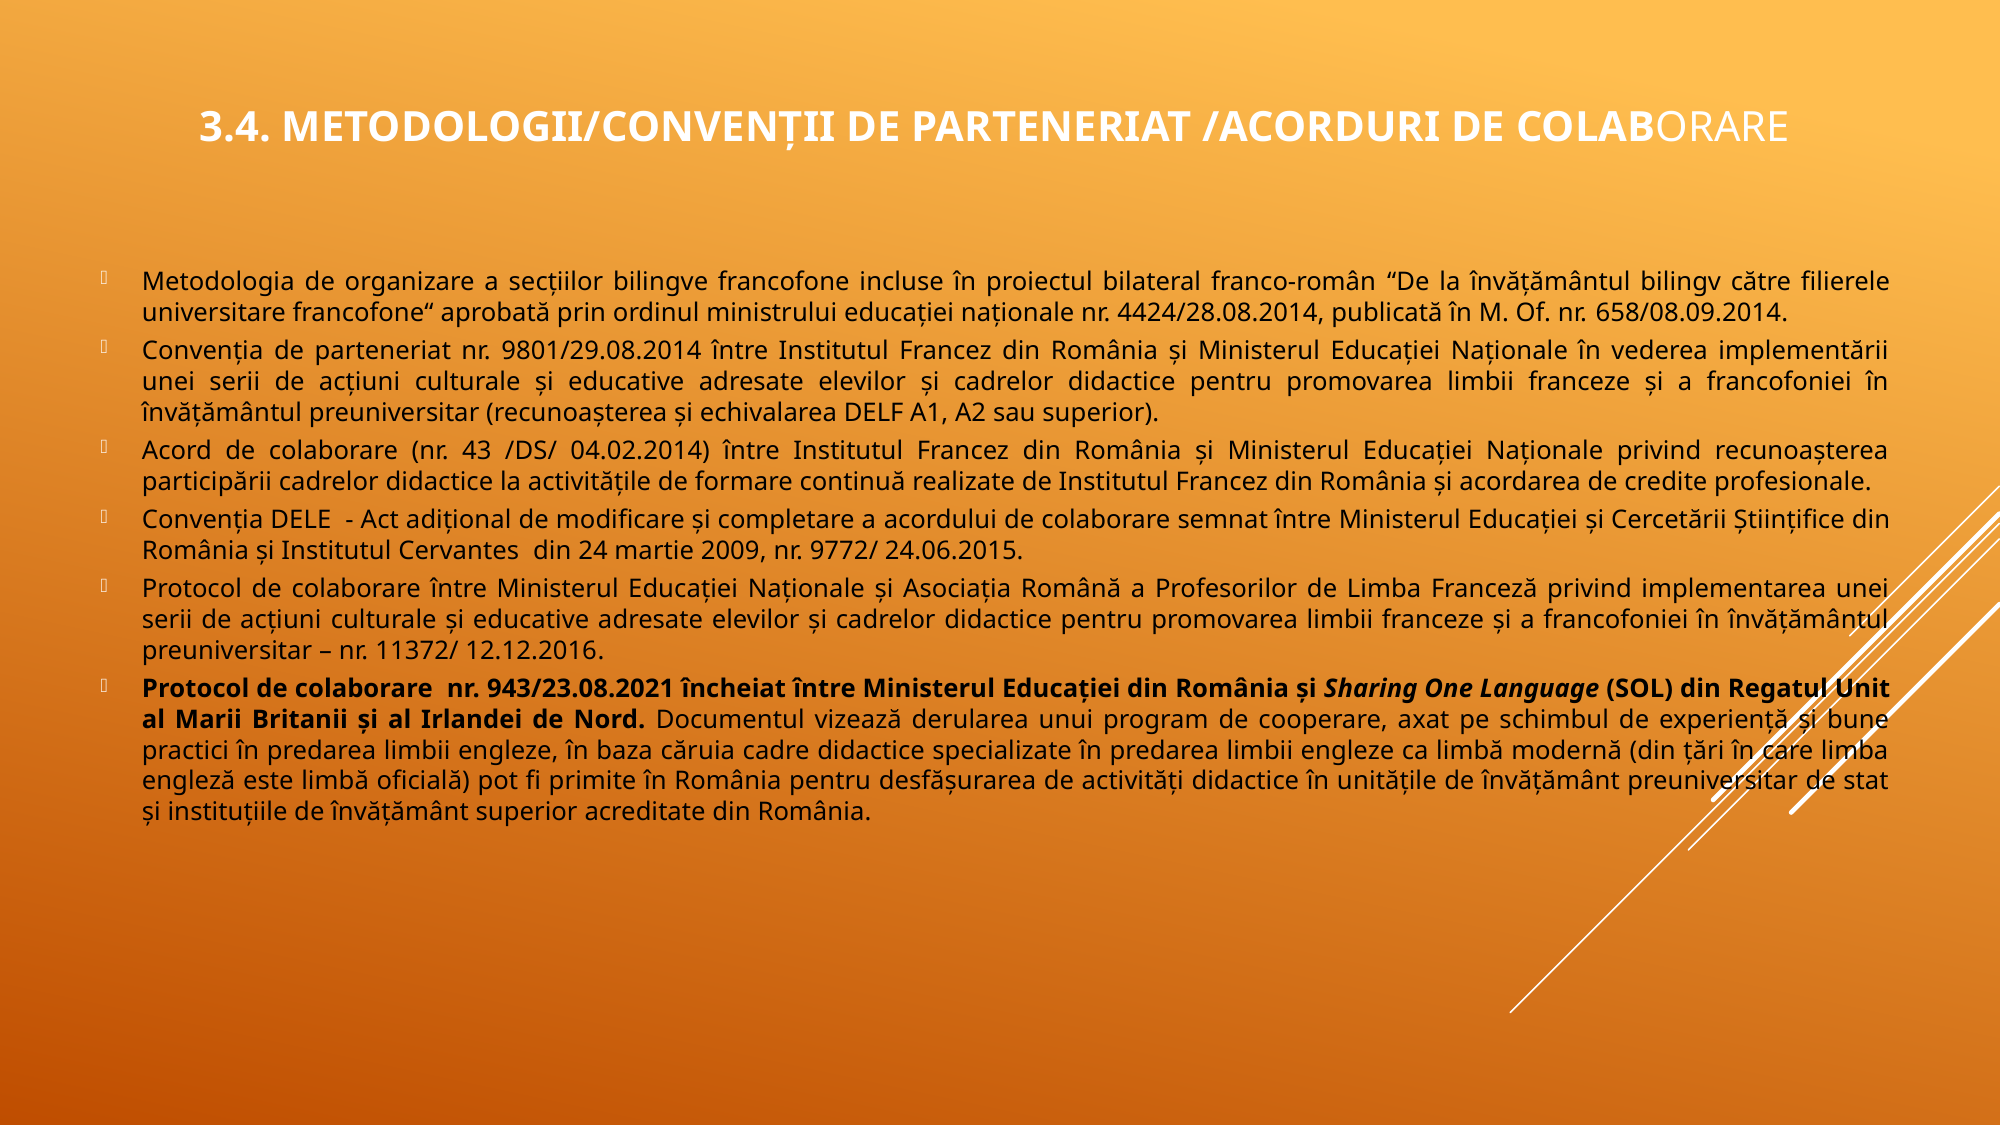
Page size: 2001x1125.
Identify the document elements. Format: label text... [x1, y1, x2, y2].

title 3.4. METODOLOGII/CONVENȚII DE PARTENERIAT /ACORDURI DE COLABORARE [112, 29, 1888, 179]
list Metodologia de organizare a secțiilor bilingve francofone incluse în proiectul bilateral franco-român “De la învățământul bilingv către filierele universitare francofone“ aprobată prin ordinul ministrului educației naționale nr. 4424/28.08.2014, publicată în M. Of. nr. 658/08.09.2014. Convenția de parteneriat nr. 9801/29.08.2014 între Institutul Francez din România și Ministerul Educației Naționale în vederea implementării unei serii de acțiuni culturale și educative adresate elevilor și cadrelor didactice pentru promovarea limbii franceze și a francofoniei în învățământul preuniversitar (recunoașterea și echivalarea DELF A1, A2 sau superior). Acord de colaborare (nr. 43 /DS/ 04.02.2014) între Institutul Francez din România și Ministerul Educației Naționale privind recunoașterea participării cadrelor didactice la activitățile de formare continuă realizate de Institutul Francez din România și acordarea de credite profesionale. Convenția DELE - Act adițional de modificare și completare a acordului de colaborare semnat între Ministerul Educației și Cercetării Științifice din România și Institutul Cervantes din 24 martie 2009, nr. 9772/ 24.06.2015. Protocol de colaborare între Ministerul Educației Naționale și Asociația Română a Profesorilor de Limba Franceză privind implementarea unei serii de acțiuni culturale și educative adresate elevilor și cadrelor didactice pentru promovarea limbii franceze și a francofoniei în învățământul preuniversitar – nr. 11372/ 12.12.2016. Protocol de colaborare nr. 943/23.08.2021 încheiat între Ministerul Educației din România și Sharing One Language (SOL) din Regatul Unit al Marii Britanii și al Irlandei de Nord. Documentul vizează derularea unui program de cooperare, axat pe schimbul de experiență și bune practici în predarea limbii engleze, în baza căruia cadre didactice specializate în predarea limbii engleze ca limbă modernă (din țări în care limba engleză este limbă oficială) pot fi primite în România pentru desfășurarea de activități didactice în unitățile de învățământ preuniversitar de stat și instituțiile de învățământ superior acreditate din România. [85, 179, 1906, 960]
